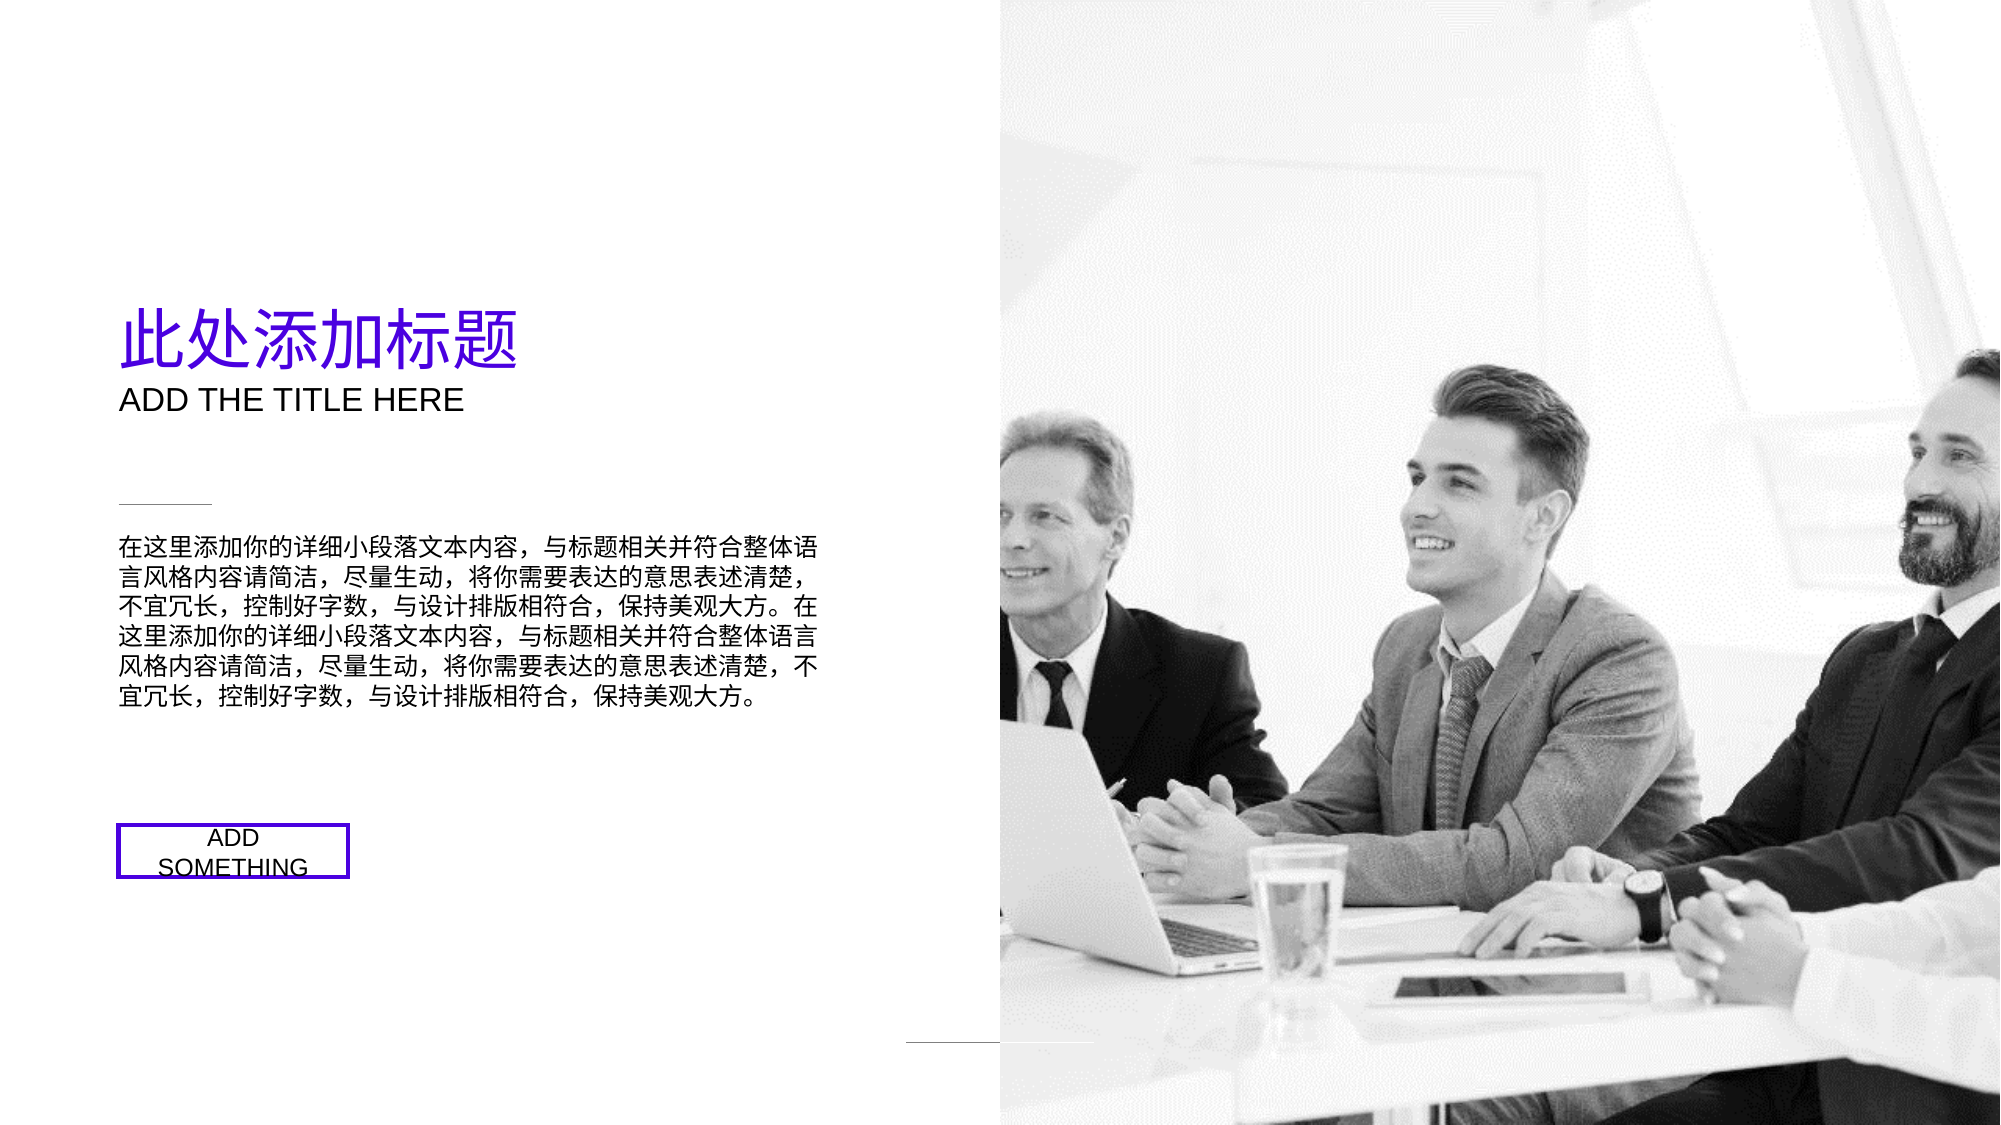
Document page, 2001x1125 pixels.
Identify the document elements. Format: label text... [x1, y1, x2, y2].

text_box ADD SOMETHING [118, 824, 349, 878]
text_box 此处添加标题 ADD THE TITLE HERE [104, 290, 584, 426]
picture [999, 0, 2000, 1125]
text_box 在这里添加你的详细小段落文本内容，与标题相关并符合整体语言风格内容请简洁，尽量生动，将你需要表达的意思表述清楚，不宜冗长，控制好字数，与设计排版相符合，保持美观大方。在这里添加你的详细小段落文本内容，与标题相关并符合整体语言风格内容请简洁，尽量生动，将你需要表达的意思表述清楚，不宜冗长，控制好字数，与设计排版相符合，保持美观大方。 [104, 523, 838, 718]
